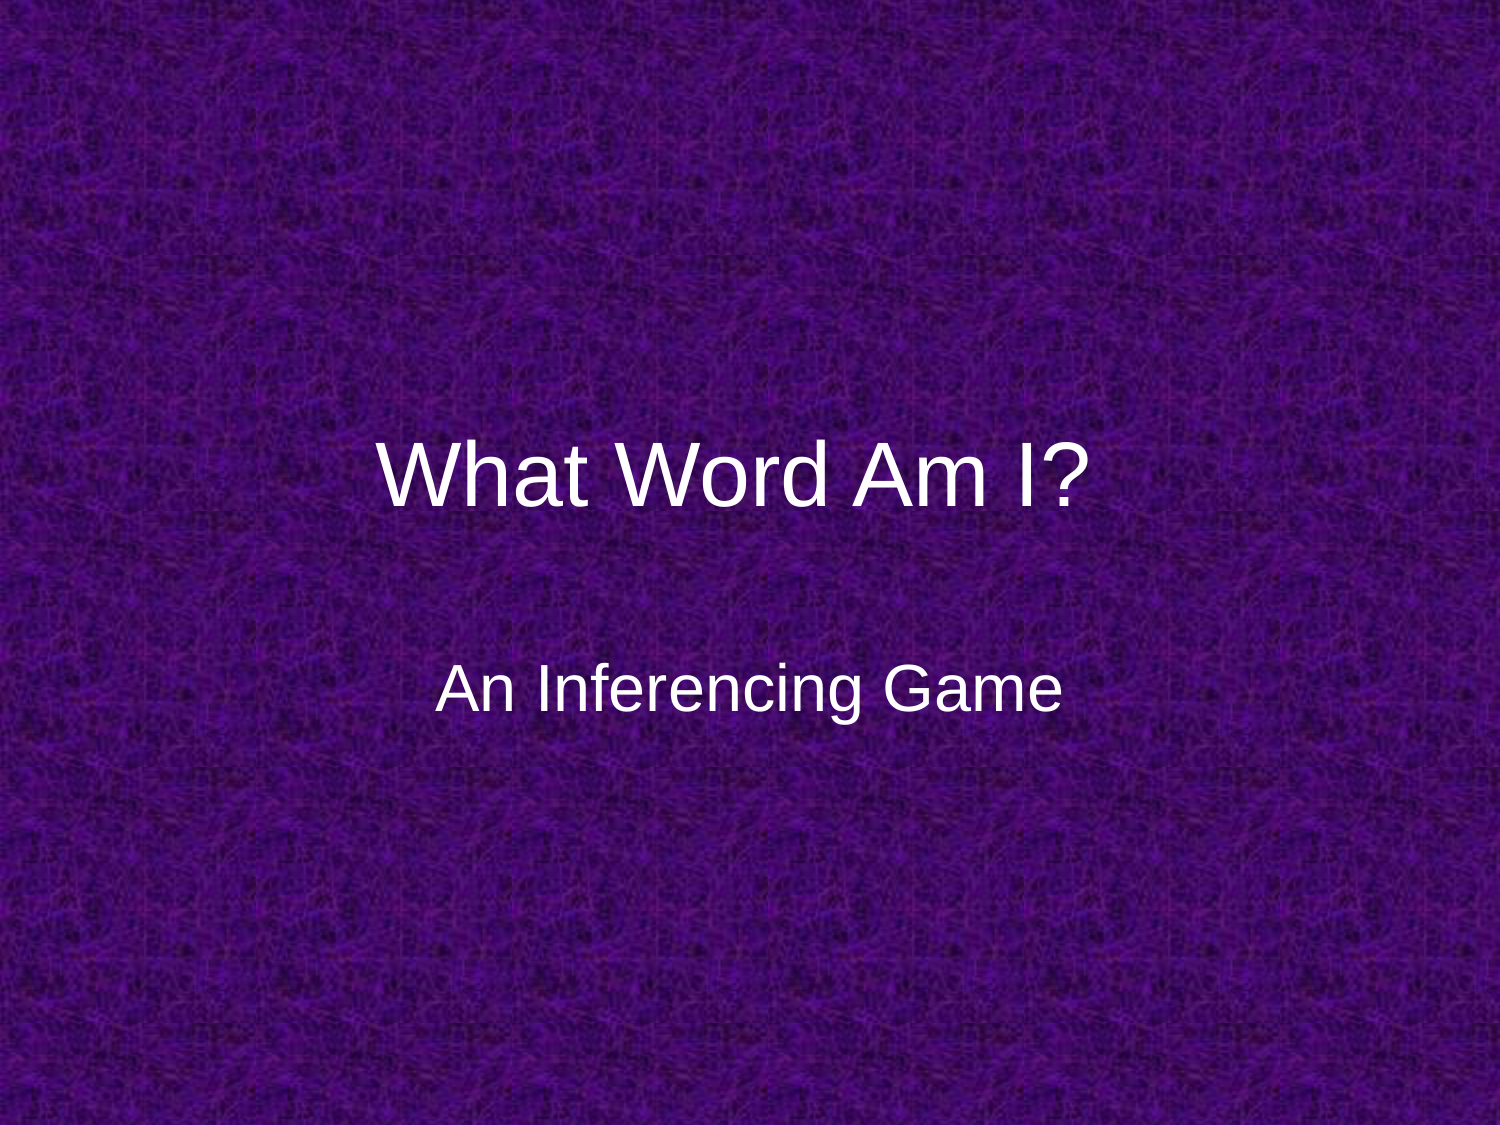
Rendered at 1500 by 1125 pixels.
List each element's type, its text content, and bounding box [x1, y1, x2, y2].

picture [0, 0, 1500, 1125]
subtitle An Inferencing Game [224, 637, 1276, 926]
title What Word Am I? [112, 349, 1388, 591]
